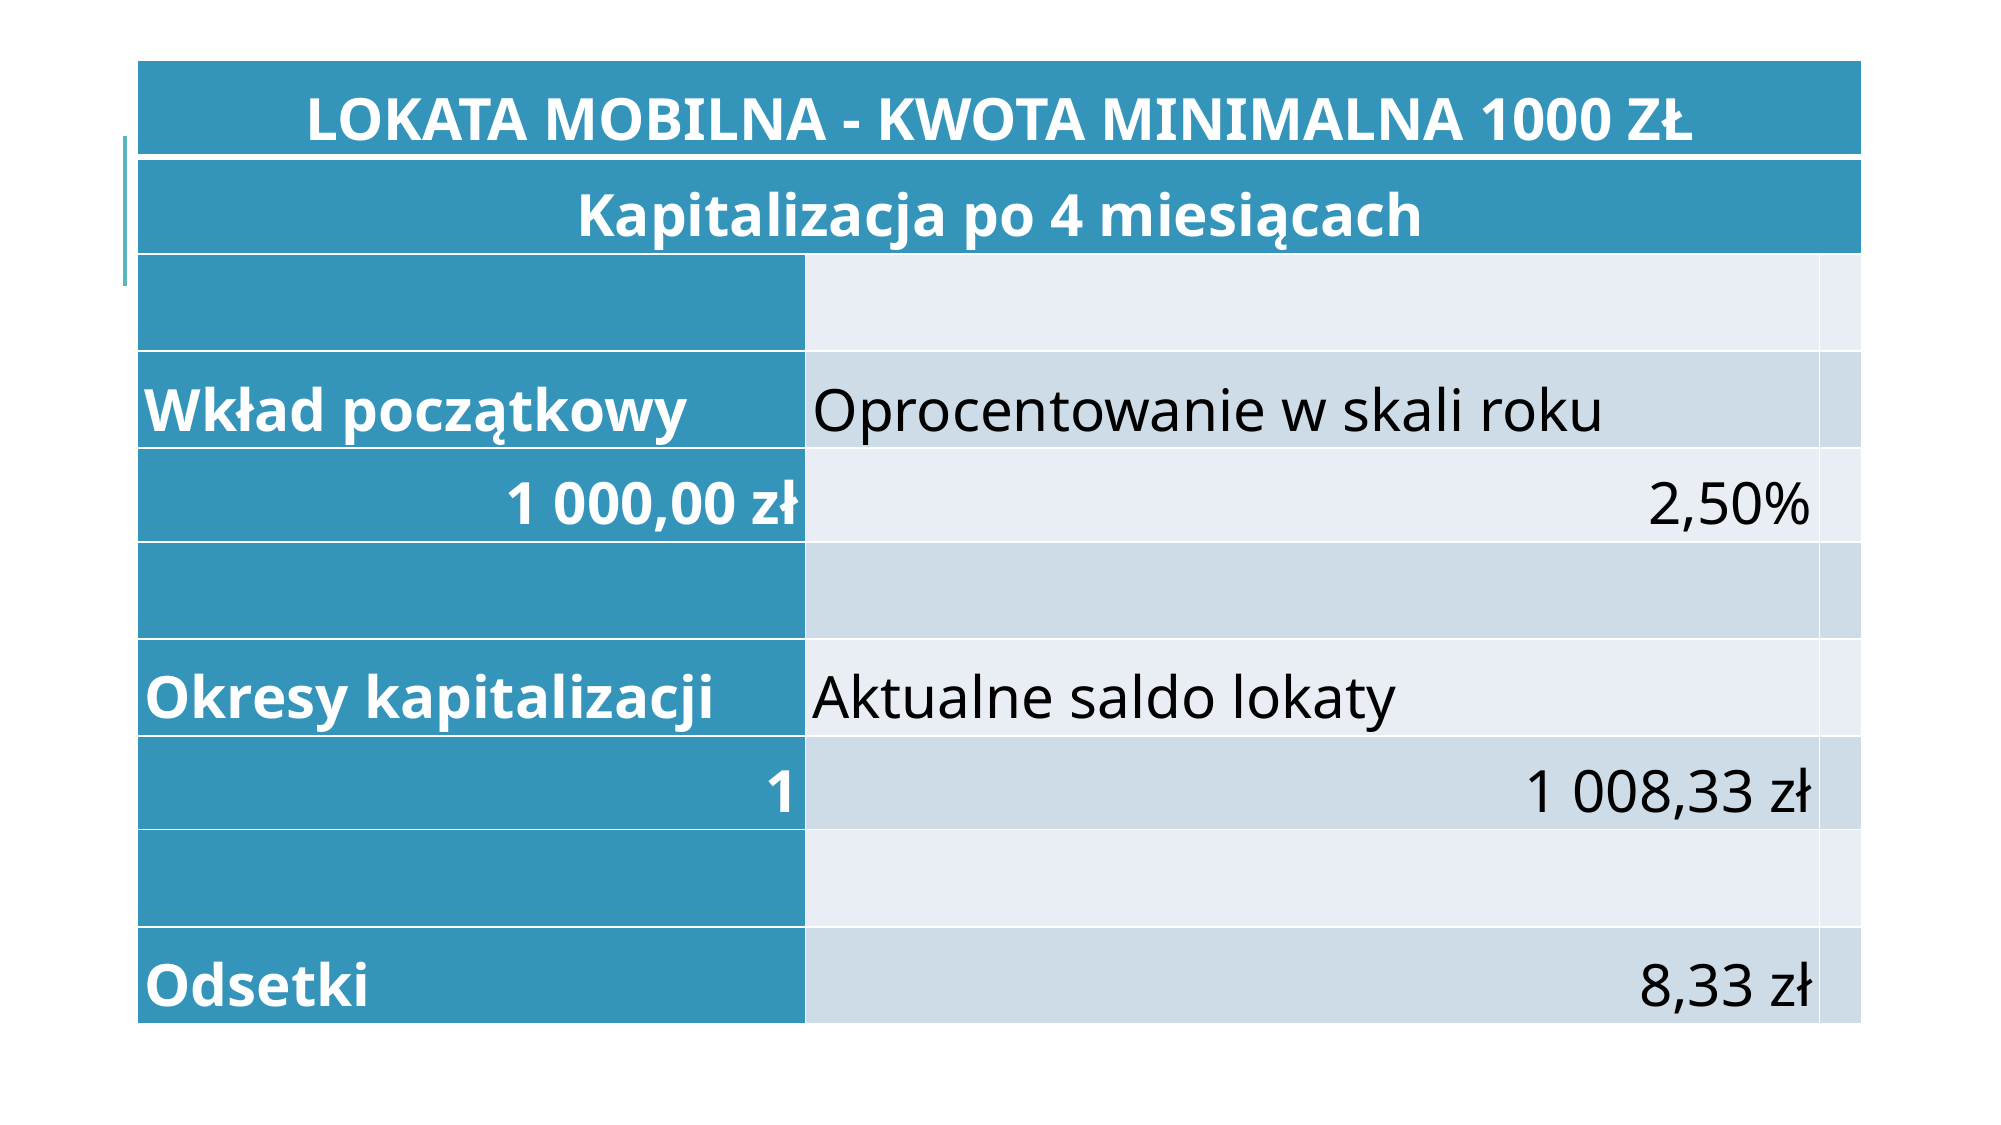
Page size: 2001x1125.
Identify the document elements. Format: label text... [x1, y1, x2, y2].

table_cell [1820, 928, 1861, 1023]
table_cell 1 [138, 737, 805, 829]
table_cell 8,33 zł [806, 928, 1819, 1023]
table_cell [1820, 352, 1861, 447]
table_cell [138, 830, 805, 926]
table_cell [1820, 640, 1861, 735]
table_cell [806, 543, 1819, 638]
table_cell 2,50% [806, 449, 1819, 541]
table_cell [138, 255, 805, 350]
table_cell [806, 830, 1819, 926]
table_cell Okresy kapitalizacji [138, 640, 805, 735]
table_header LOKATA MOBILNA - KWOTA MINIMALNA 1000 ZŁ [138, 61, 1861, 154]
table_cell Kapitalizacja po 4 miesiącach [138, 160, 1861, 253]
table_cell 1 008,33 zł [806, 737, 1819, 829]
table_cell [1820, 543, 1861, 638]
table_cell [1820, 737, 1861, 829]
table_cell Oprocentowanie w skali roku [806, 352, 1819, 447]
table_cell [1820, 449, 1861, 541]
table_cell Odsetki [138, 928, 805, 1023]
table_cell [806, 255, 1819, 350]
table_cell Wkład początkowy [138, 352, 805, 447]
table_cell [1820, 255, 1861, 350]
table_cell [138, 543, 805, 638]
table_cell Aktualne saldo lokaty [806, 640, 1819, 735]
table_cell [1820, 830, 1861, 926]
table_cell 1 000,00 zł [138, 449, 805, 541]
